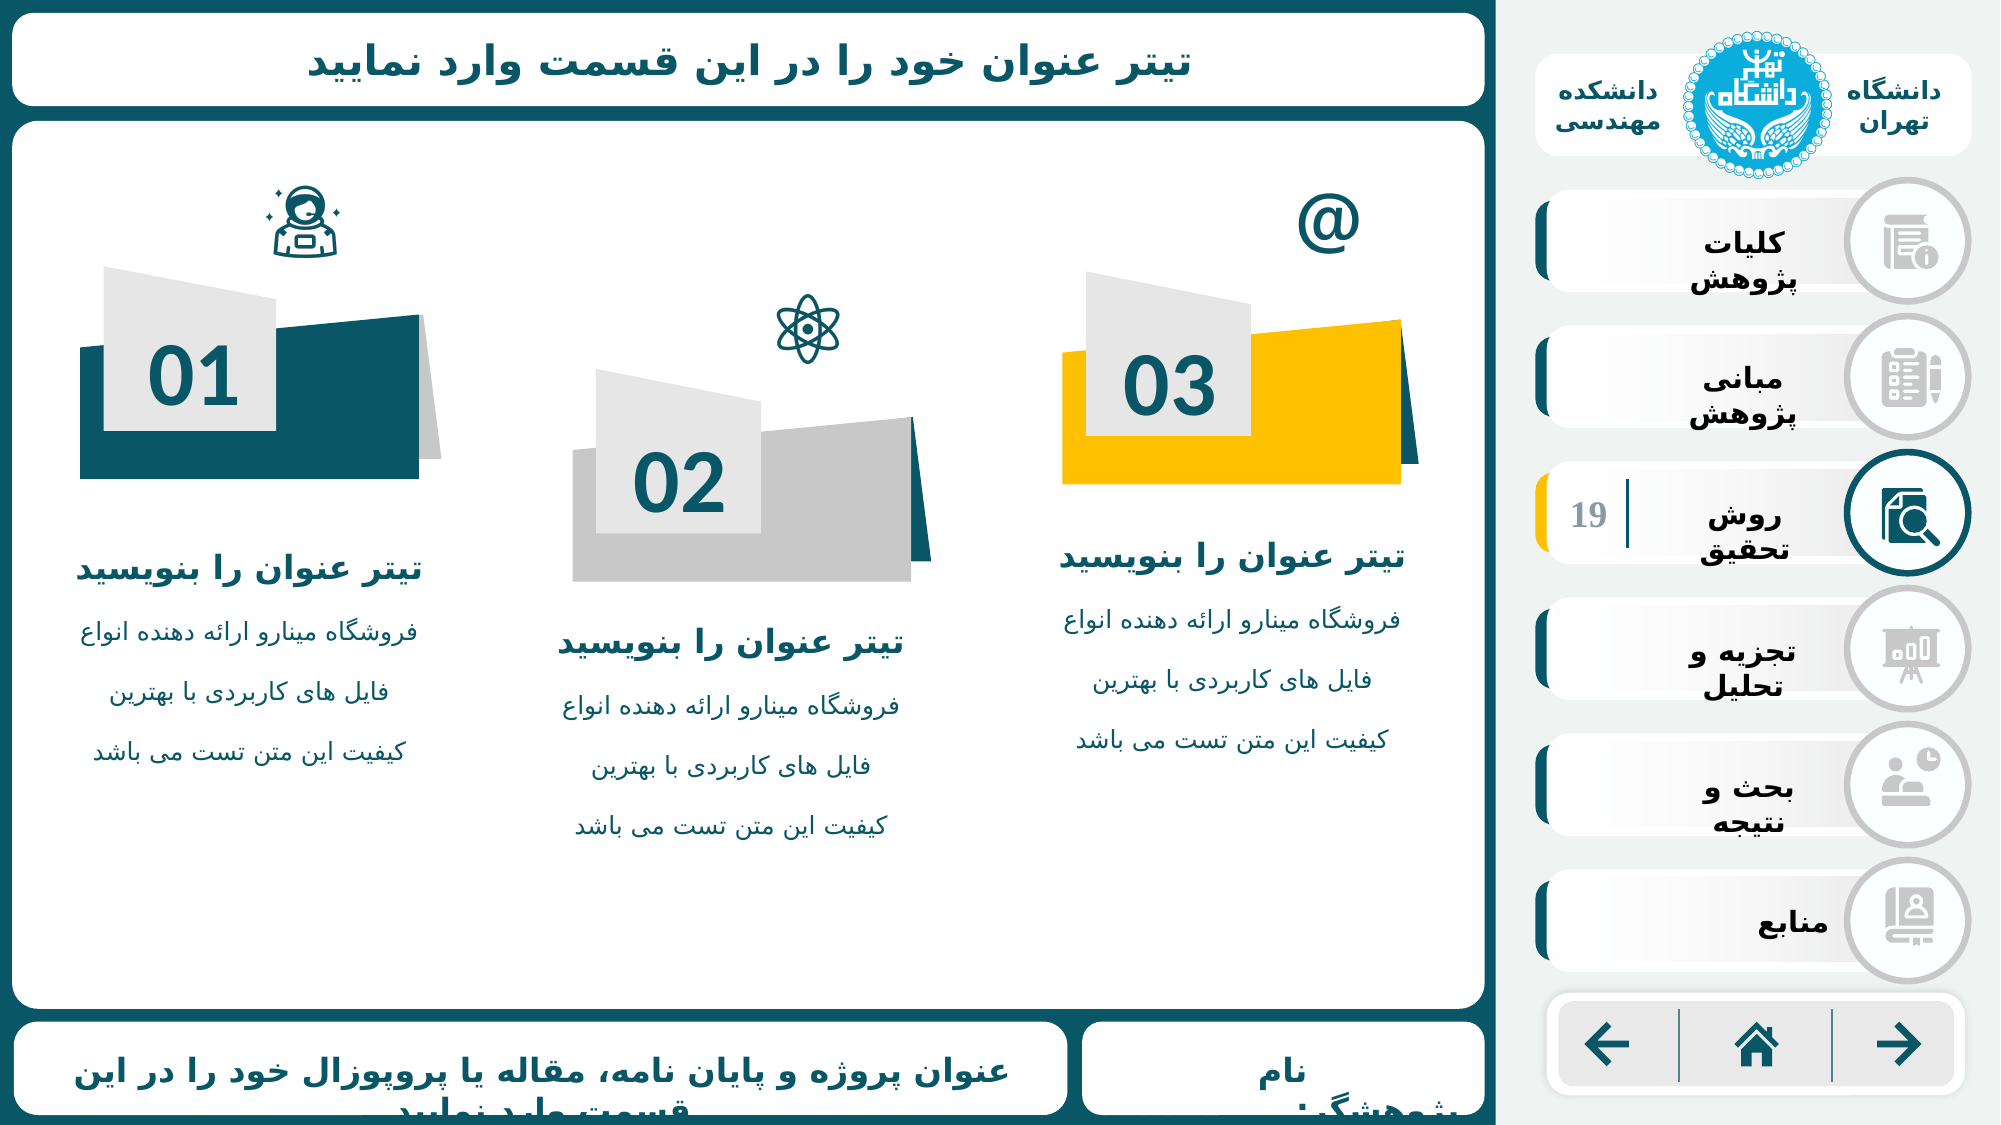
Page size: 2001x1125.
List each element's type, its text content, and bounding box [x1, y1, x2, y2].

text_box مبانی پژوهش [1642, 352, 1844, 437]
text_box تجزیه و تحلیل [1642, 624, 1844, 710]
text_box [1883, 214, 1939, 270]
text_box دانشگاه تهران [1832, 67, 1981, 142]
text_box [1881, 625, 1941, 684]
text_box تیتر عنوان خود را در این قسمت وارد نمایید [19, 26, 1481, 92]
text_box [1881, 488, 1941, 547]
text_box تیتر عنوان را بنویسید فروشگاه مینارو ارائه دهنده انواع فایل های کاربردی با بهترین کیفیت این متن تست می باشد [1042, 486, 1423, 761]
text_box منابع [1670, 895, 1844, 946]
text_box دانشکده مهندسی [1522, 67, 1683, 142]
picture [1683, 31, 1832, 179]
text_box نام پژوهشگر:............... [1084, 1041, 1482, 1125]
text_box روش تحقیق [1646, 488, 1844, 573]
picture [1287, 181, 1370, 265]
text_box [1885, 887, 1935, 947]
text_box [1881, 747, 1941, 807]
text_box بحث و نتیجه [1654, 760, 1844, 846]
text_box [1881, 348, 1941, 408]
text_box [572, 368, 932, 582]
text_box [1062, 271, 1419, 485]
slide_number 19 [1549, 482, 1628, 543]
text_box تیتر عنوان را بنویسید فروشگاه مینارو ارائه دهنده انواع فایل های کاربردی با بهترین کیفیت این متن تست می باشد [541, 572, 922, 847]
text_box کلیات پژوهش [1644, 216, 1844, 302]
text_box تیتر عنوان را بنویسید فروشگاه مینارو ارائه دهنده انواع فایل های کاربردی با بهترین کیفیت این متن تست می باشد [59, 498, 440, 773]
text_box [80, 266, 442, 480]
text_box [1734, 1021, 1779, 1067]
text_box [1877, 1021, 1922, 1067]
text_box عنوان پروژه و پایان نامه، مقاله یا پروپوزال خود را در این قسمت وارد نمایید [19, 1041, 1067, 1125]
picture [263, 181, 347, 265]
picture [766, 287, 850, 371]
text_box [1584, 1021, 1629, 1067]
